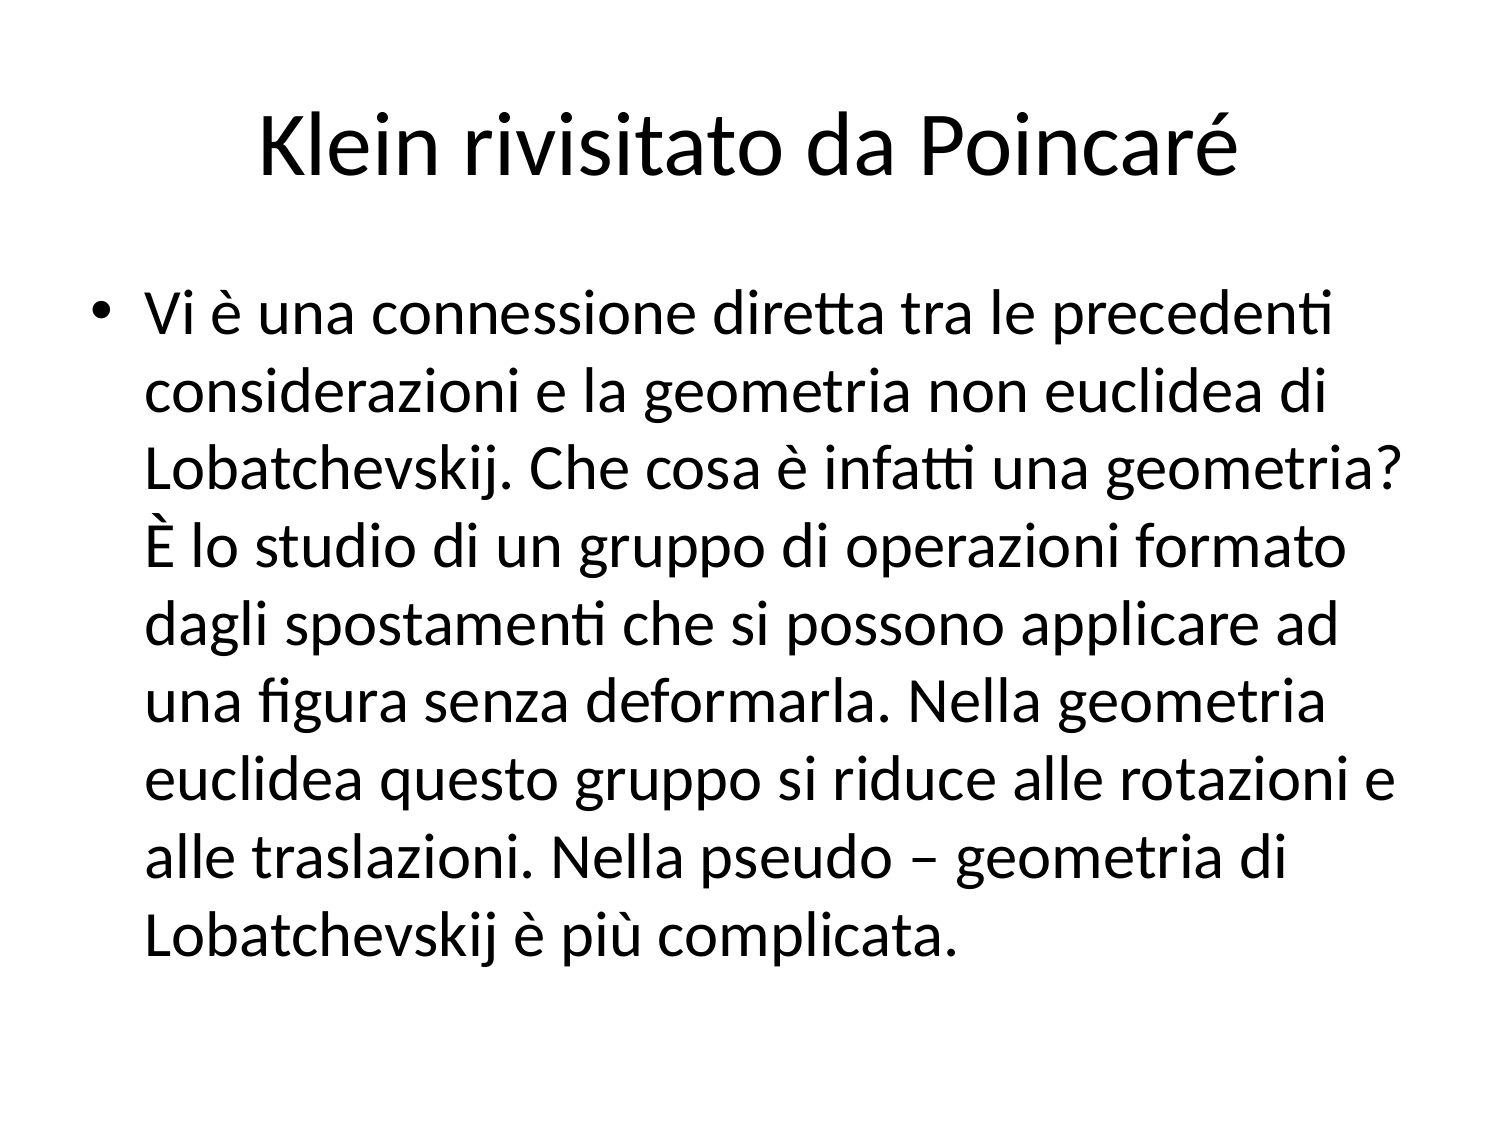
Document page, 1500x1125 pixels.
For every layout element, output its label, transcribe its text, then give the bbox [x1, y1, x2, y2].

title Klein rivisitato da Poincaré [75, 45, 1425, 233]
list Vi è una connessione diretta tra le precedenti considerazioni e la geometria non euclidea di Lobatchevskij. Che cosa è infatti una geometria? È lo studio di un gruppo di operazioni formato dagli spostamenti che si possono applicare ad una figura senza deformarla. Nella geometria euclidea questo gruppo si riduce alle rotazioni e alle traslazioni. Nella pseudo – geometria di Lobatchevskij è più complicata. [75, 262, 1425, 1005]
